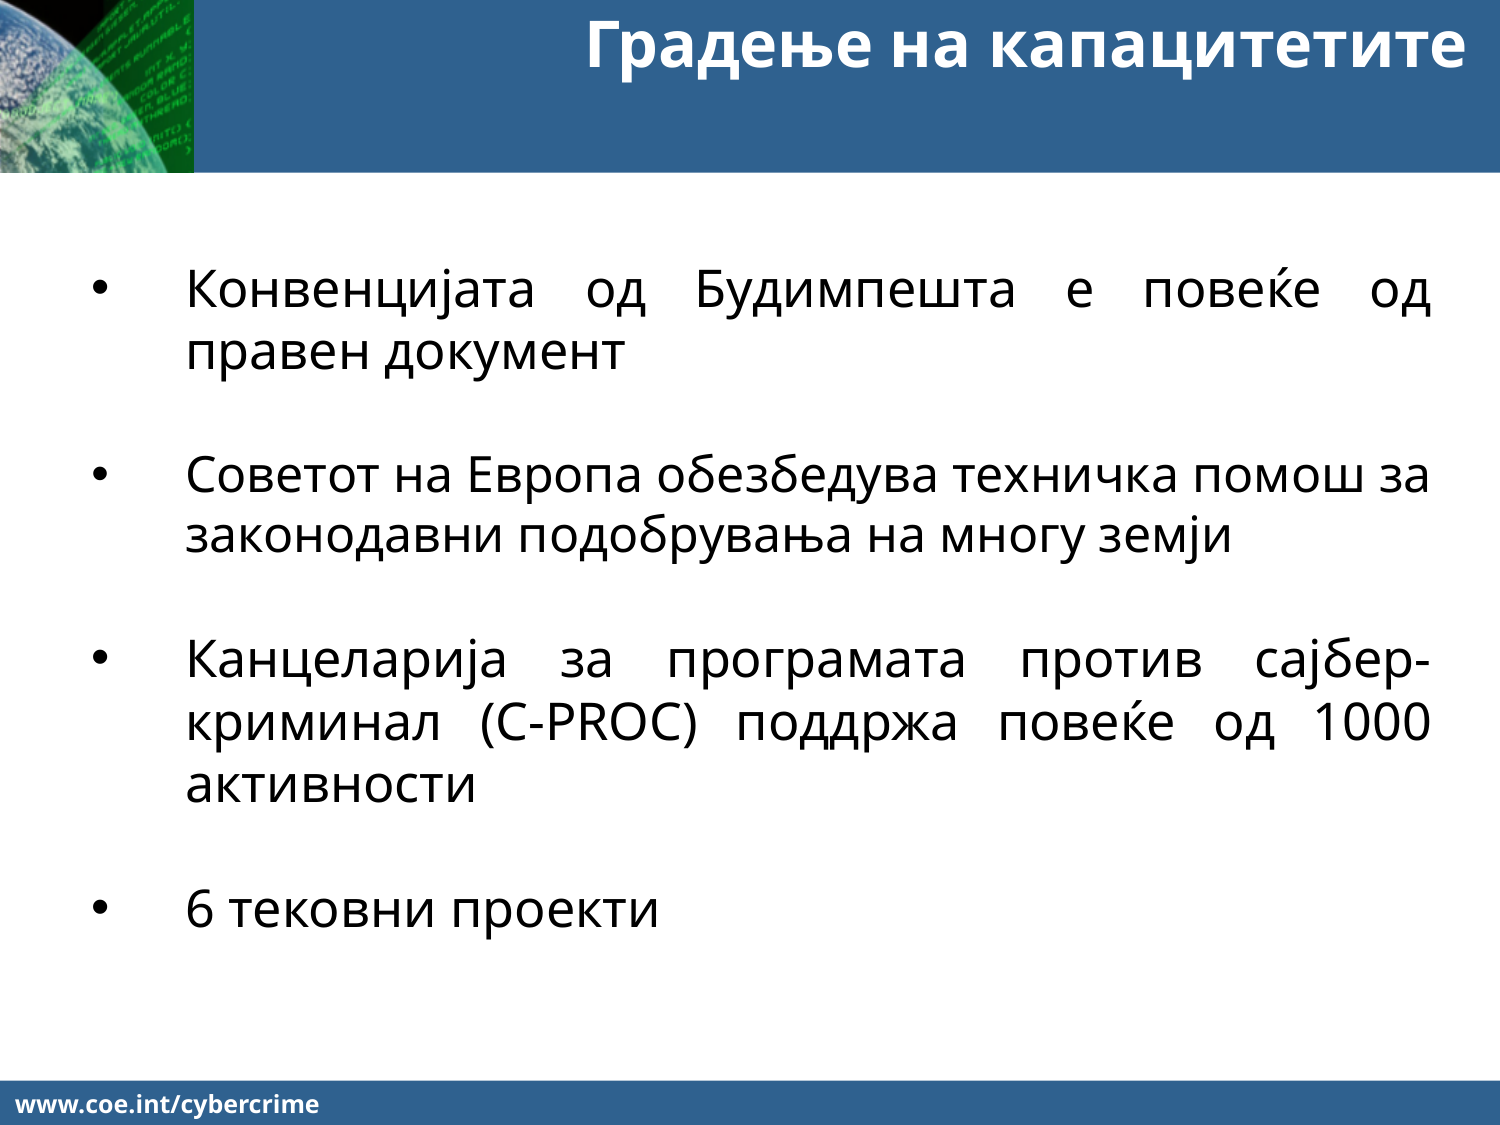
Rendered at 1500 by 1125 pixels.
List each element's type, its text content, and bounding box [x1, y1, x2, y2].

text_box www.coe.int/cybercrime [0, 1079, 1500, 1125]
text_box Конвенцијата од Будимпешта е повеќе од правен документ Советот на Европа обезбедува техничка помош за законодавни подобрувања на многу земји Канцеларија за програмата против сајбер-криминал (C-PROC) поддржа повеќе од 1000 активности 6 тековни проекти [76, 248, 1447, 946]
text_box [197, 0, 1500, 175]
text_box Градење на капацитетите [206, 0, 1483, 88]
picture [0, 0, 194, 173]
